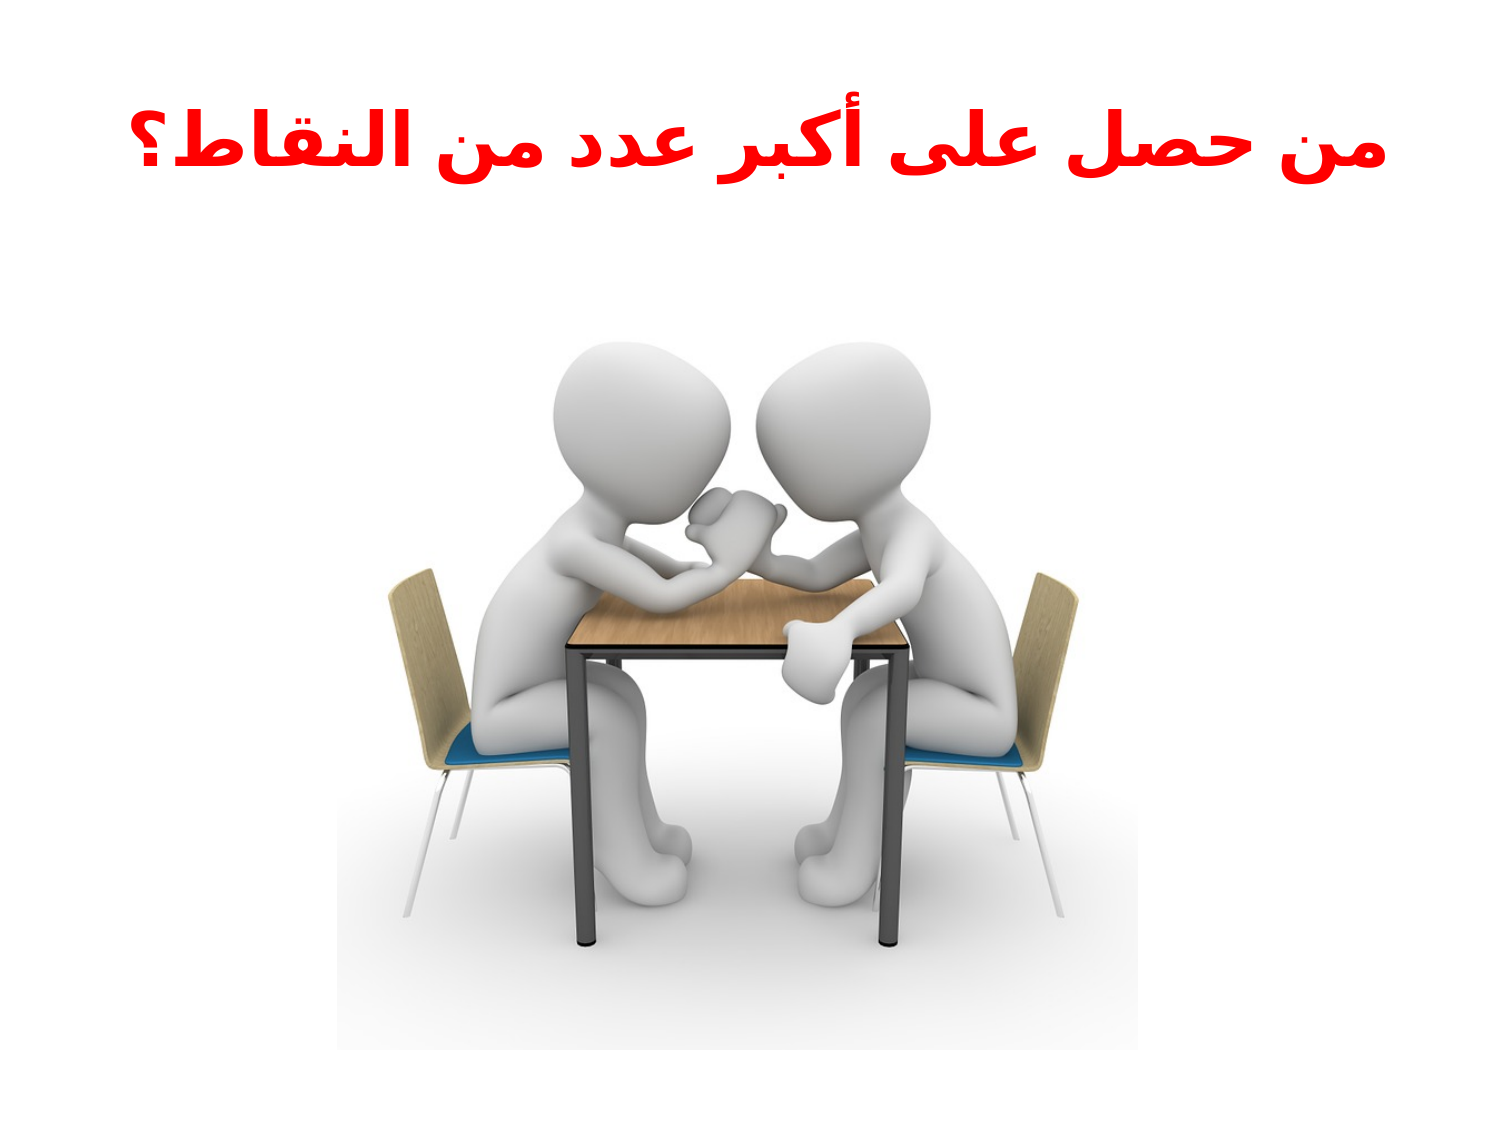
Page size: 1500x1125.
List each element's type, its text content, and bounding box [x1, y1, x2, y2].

title من حصل على أكبر عدد من النقاط؟ [75, 87, 1425, 275]
picture [337, 249, 1138, 1051]
